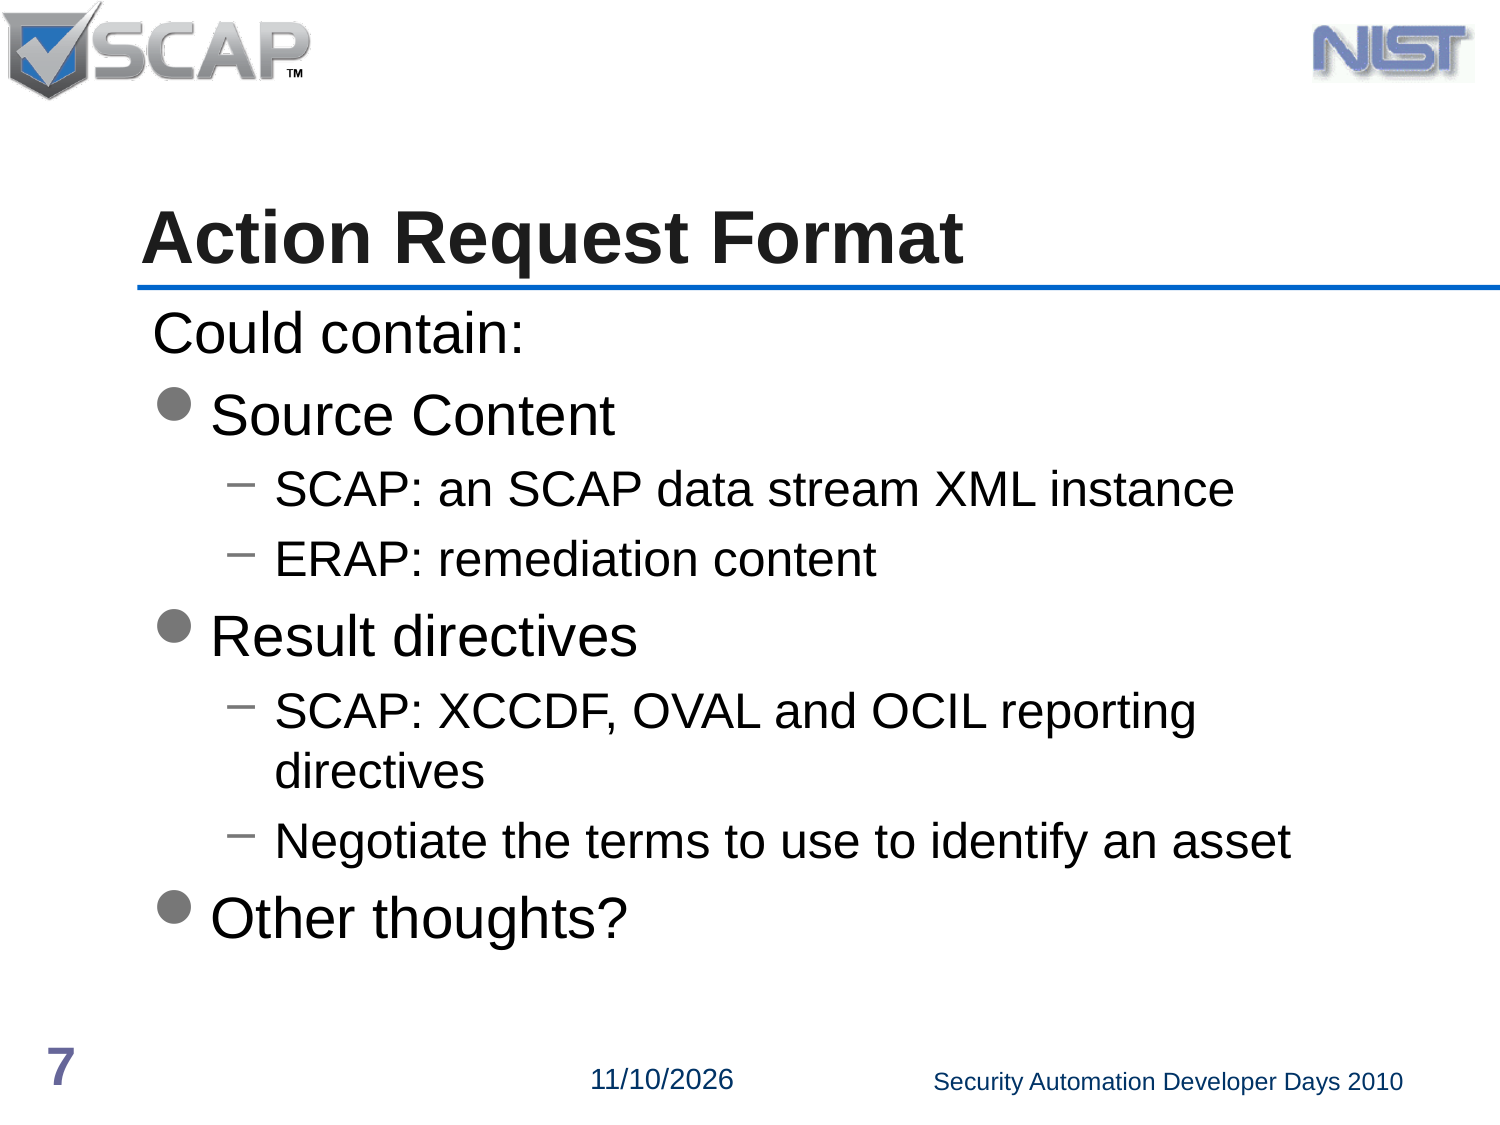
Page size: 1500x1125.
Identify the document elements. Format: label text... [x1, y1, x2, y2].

list Could contain: Source Content SCAP: an SCAP data stream XML instance ERAP: remediation content Result directives SCAP: XCCDF, OVAL and OCIL reporting directives Negotiate the terms to use to identify an asset Other thoughts? [137, 287, 1400, 1026]
slide_number 7 [13, 1023, 111, 1105]
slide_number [399, 1024, 750, 1104]
picture [1312, 24, 1475, 83]
footer Security Automation Developer Days 2010 [912, 1024, 1426, 1104]
picture [0, 0, 313, 103]
title Action Request Format [124, 99, 1426, 288]
